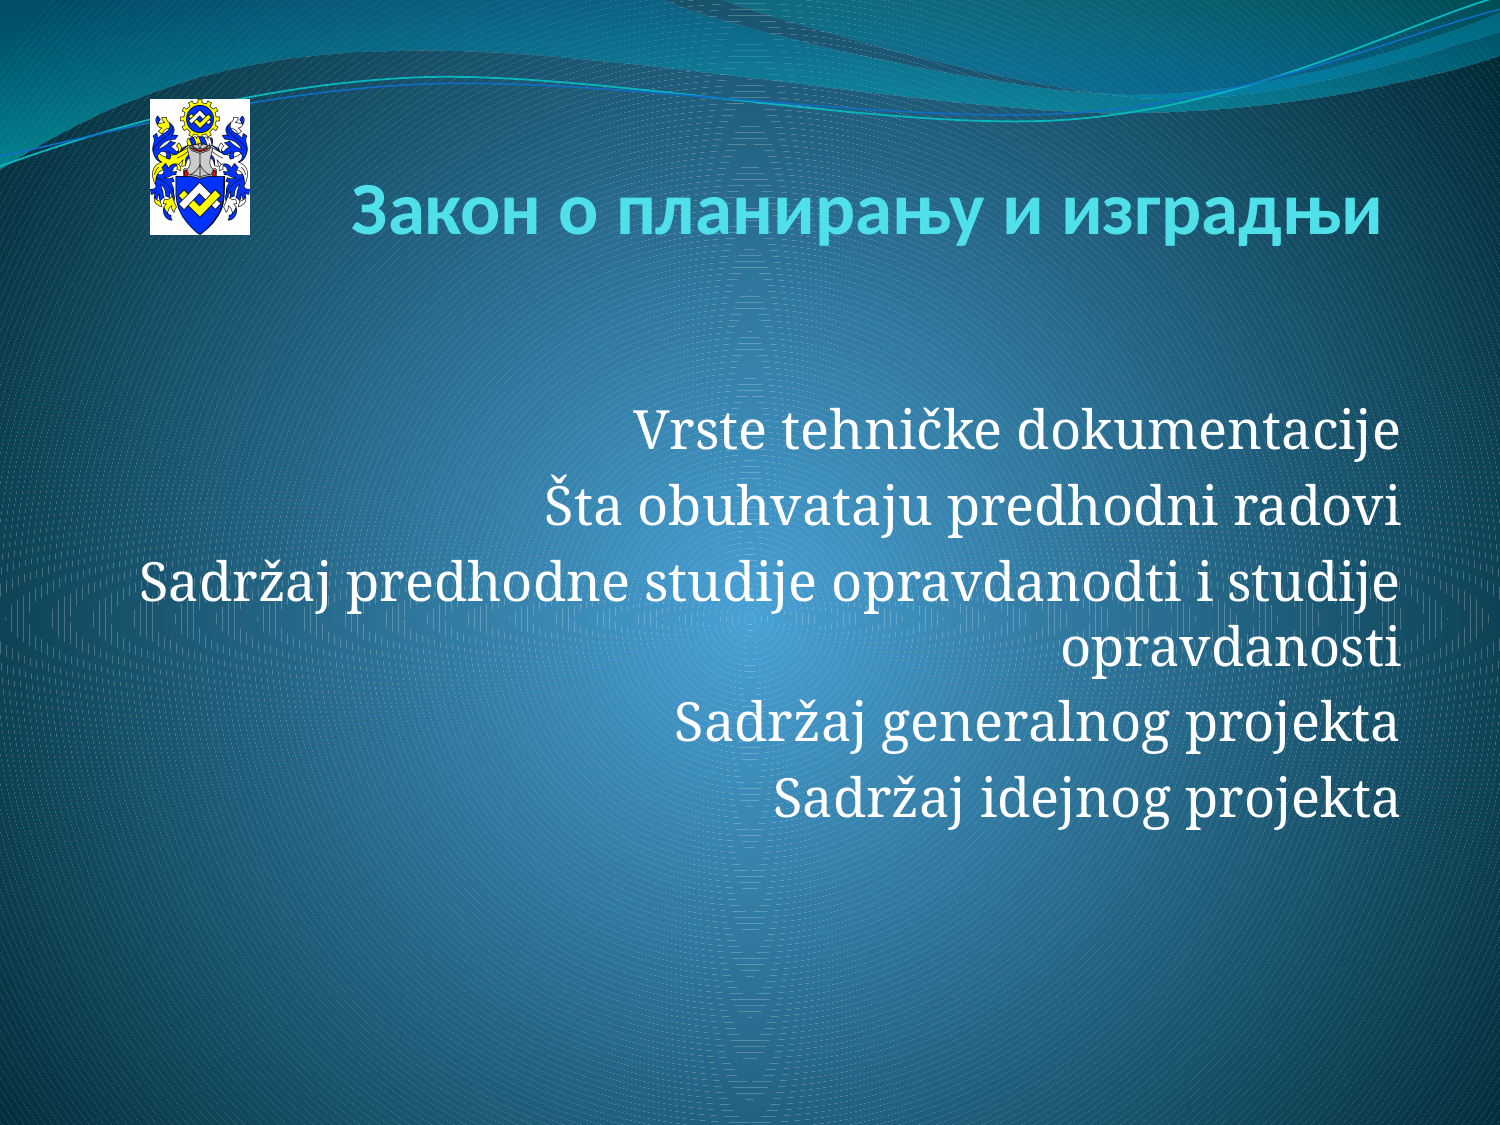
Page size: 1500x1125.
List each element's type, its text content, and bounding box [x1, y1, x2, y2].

picture [149, 99, 251, 235]
subtitle Vrste tehničke dokumentacije Šta obuhvataju predhodni radovi Sadržaj predhodne studije opravdanodti i studije opravdanosti Sadržaj generalnog projekta Sadržaj idejnog projekta [125, 387, 1413, 1063]
title Закон о планирању и изградњи [112, 75, 1388, 250]
